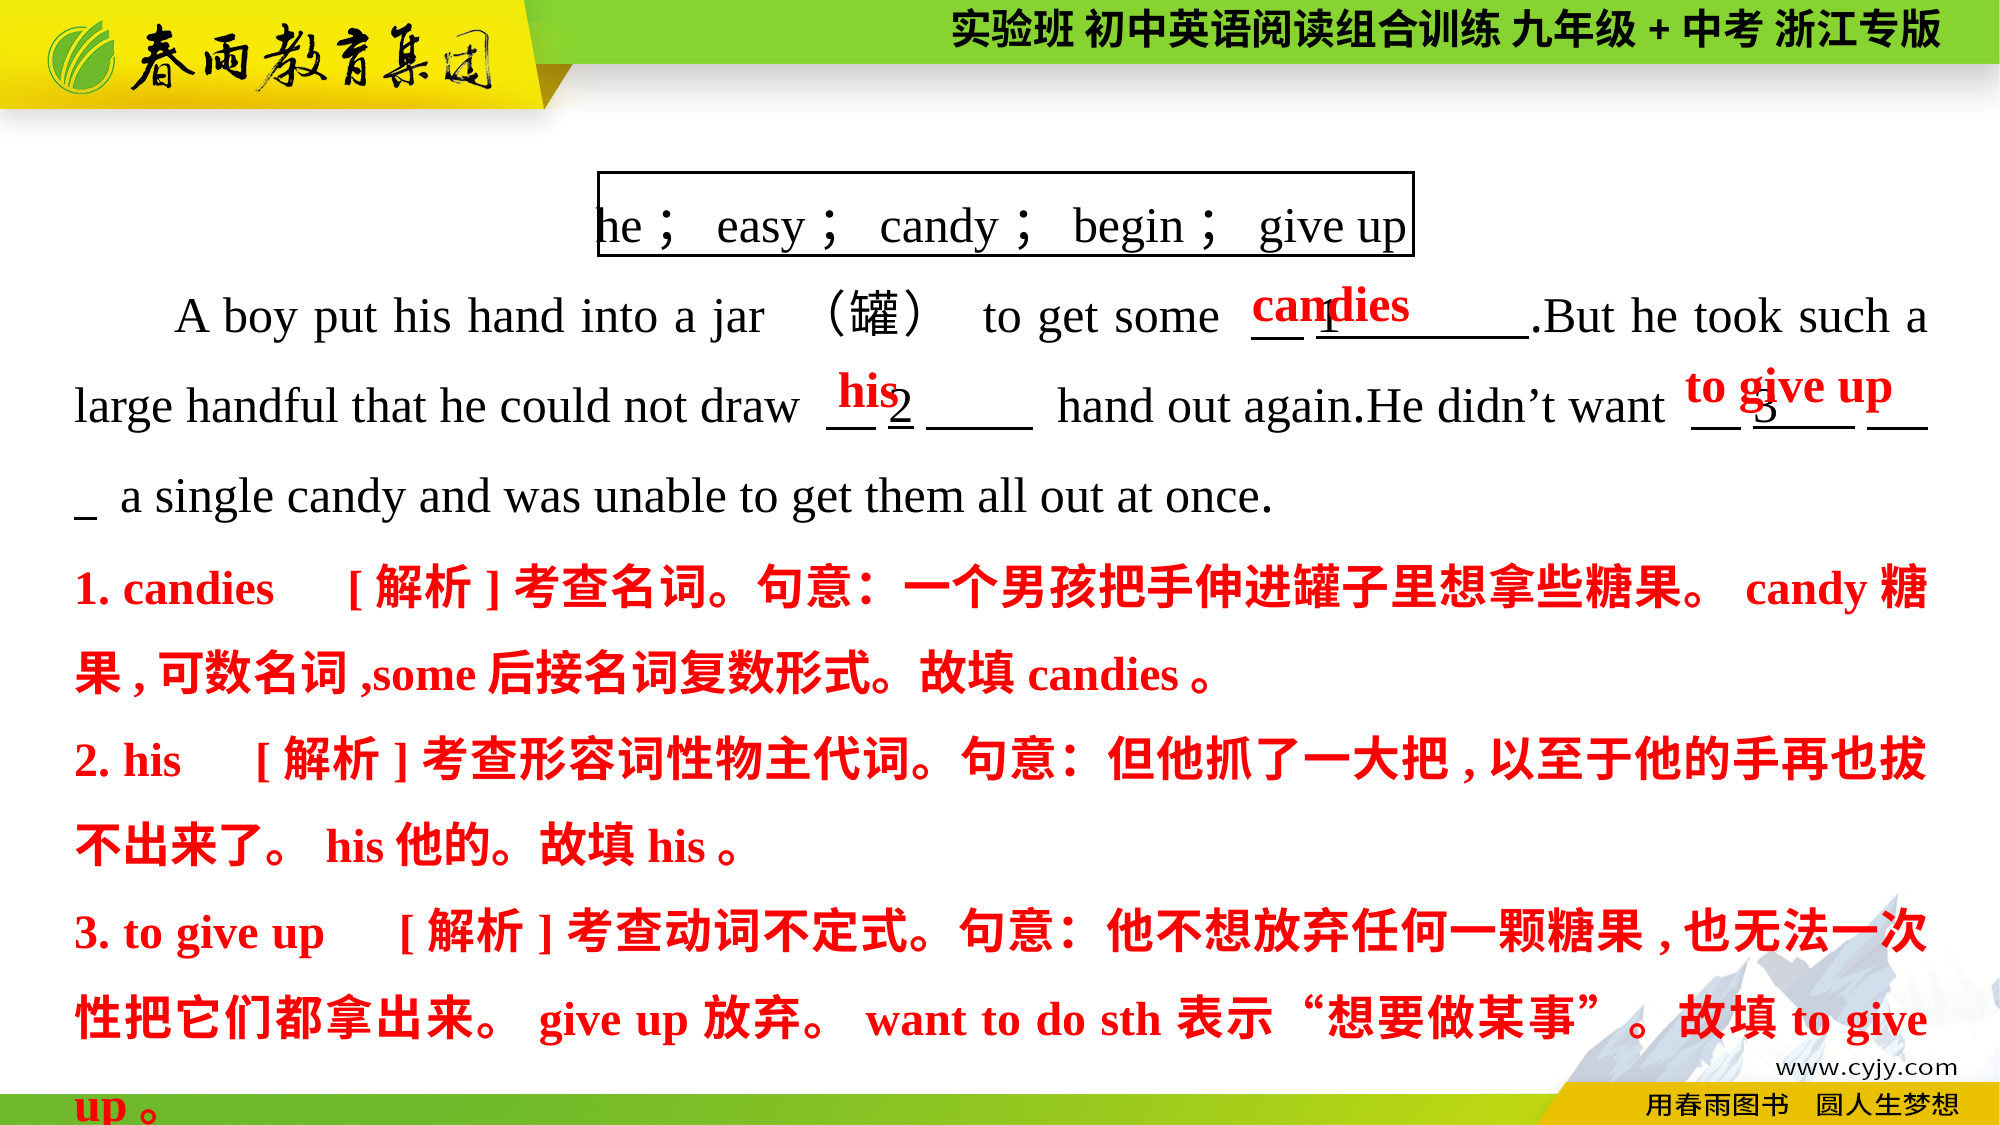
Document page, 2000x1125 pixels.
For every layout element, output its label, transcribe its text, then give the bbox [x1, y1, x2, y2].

list he；easy；candy；begin；give up A boy put his hand into a jar （罐） to get some 1 .But he took such a large handful that he could not draw 2 hand out again.He didn’t want 3 a single candy and was unable to get them all out at once. [59, 155, 1944, 520]
text_box his [823, 349, 915, 425]
text_box candies [1237, 264, 1426, 340]
text_box 1. candies [解析]考查名词。句意：一个男孩把手伸进罐子里想拿些糖果。candy糖果,可数名词,some后接名词复数形式。故填candies。 2. his [解析]考查形容词性物主代词。句意：但他抓了一大把,以至于他的手再也拔不出来了。his他的。故填his。 3. to give up [解析]考查动词不定式。句意：他不想放弃任何一颗糖果,也无法一次性把它们都拿出来。give up放弃。want to do sth表示“想要做某事”。故填to give up。 [59, 520, 1944, 1125]
picture [0, 0, 2000, 1125]
text_box [598, 172, 1414, 256]
text_box to give up [1669, 344, 1909, 420]
